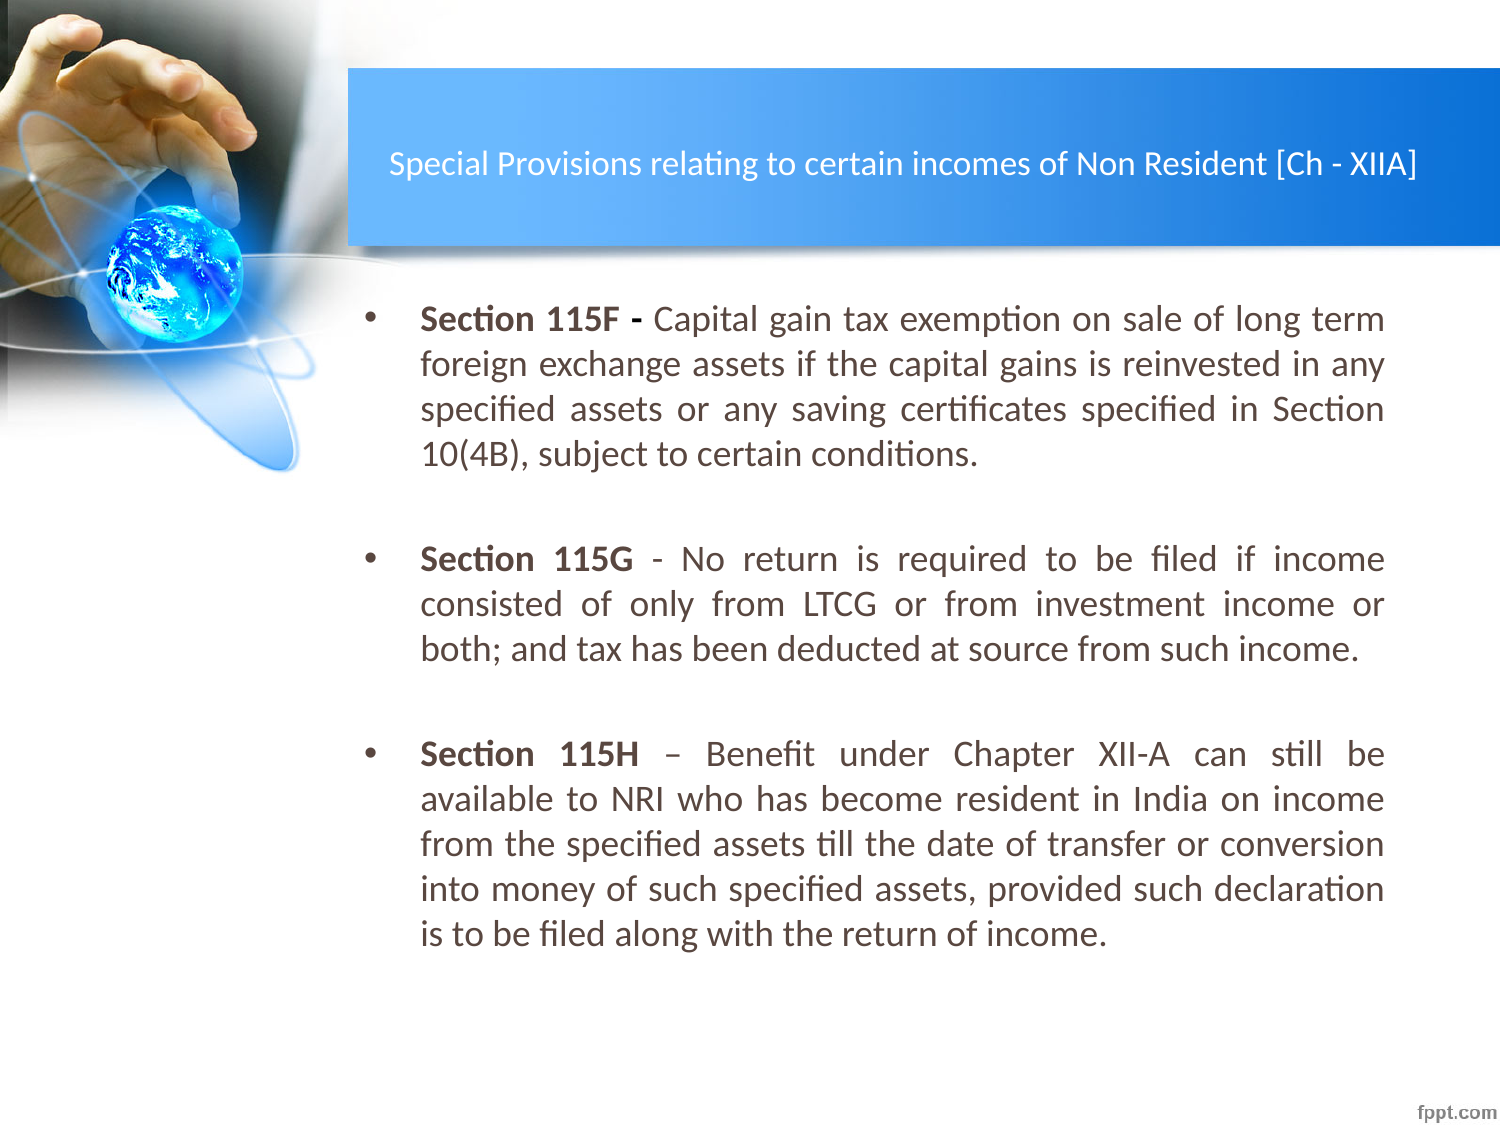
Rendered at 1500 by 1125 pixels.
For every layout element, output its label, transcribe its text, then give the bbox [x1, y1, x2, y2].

picture [0, 0, 1500, 1125]
list Section 115F - Capital gain tax exemption on sale of long term foreign exchange assets if the capital gains is reinvested in any specified assets or any saving certificates specified in Section 10(4B), subject to certain conditions. Section 115G - No return is required to be filed if income consisted of only from LTCG or from investment income or both; and tax has been deducted at source from such income. Section 115H – Benefit under Chapter XII-A can still be available to NRI who has become resident in India on income from the specified assets till the date of transfer or conversion into money of such specified assets, provided such declaration is to be filed along with the return of income. [349, 286, 1402, 1039]
title Special Provisions relating to certain incomes of Non Resident [Ch - XIIA] [374, 111, 1452, 212]
